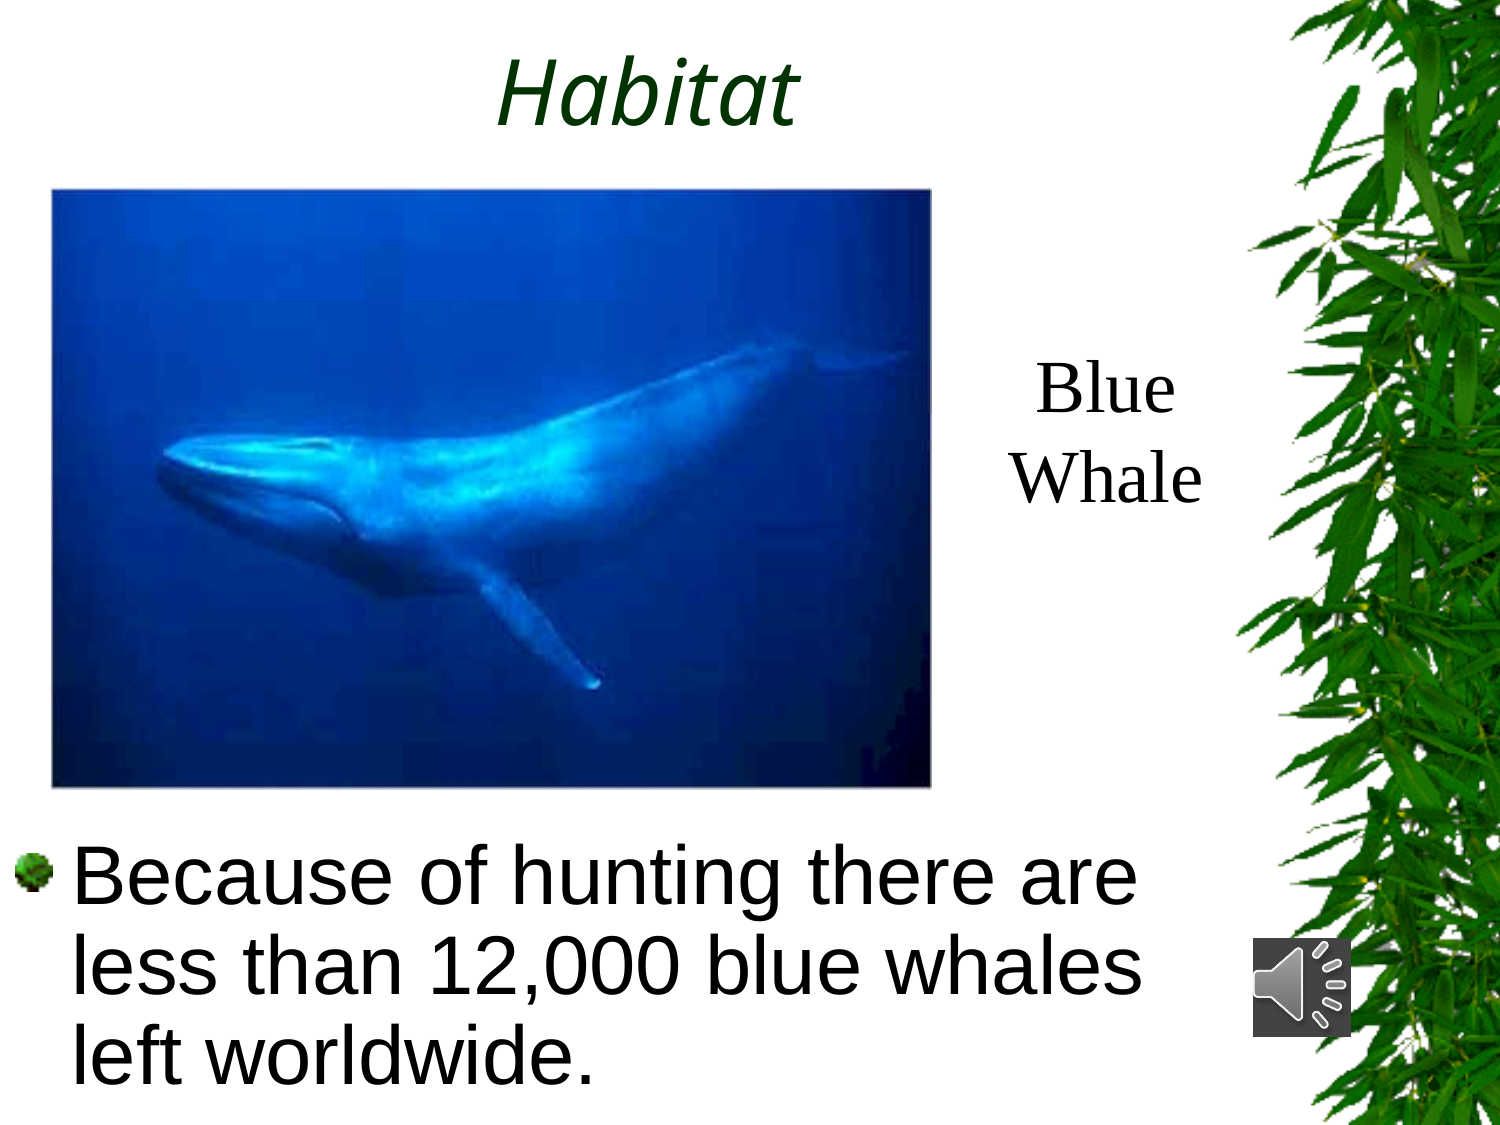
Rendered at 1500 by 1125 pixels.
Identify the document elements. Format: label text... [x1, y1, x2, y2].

title Habitat [34, 24, 1260, 152]
picture [1206, 0, 1500, 1125]
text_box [49, 187, 932, 791]
list Because of hunting there are less than 12,000 blue whales left worldwide. [0, 825, 1263, 1125]
text_box Blue Whale [949, 329, 1263, 525]
picture [15, 853, 53, 892]
